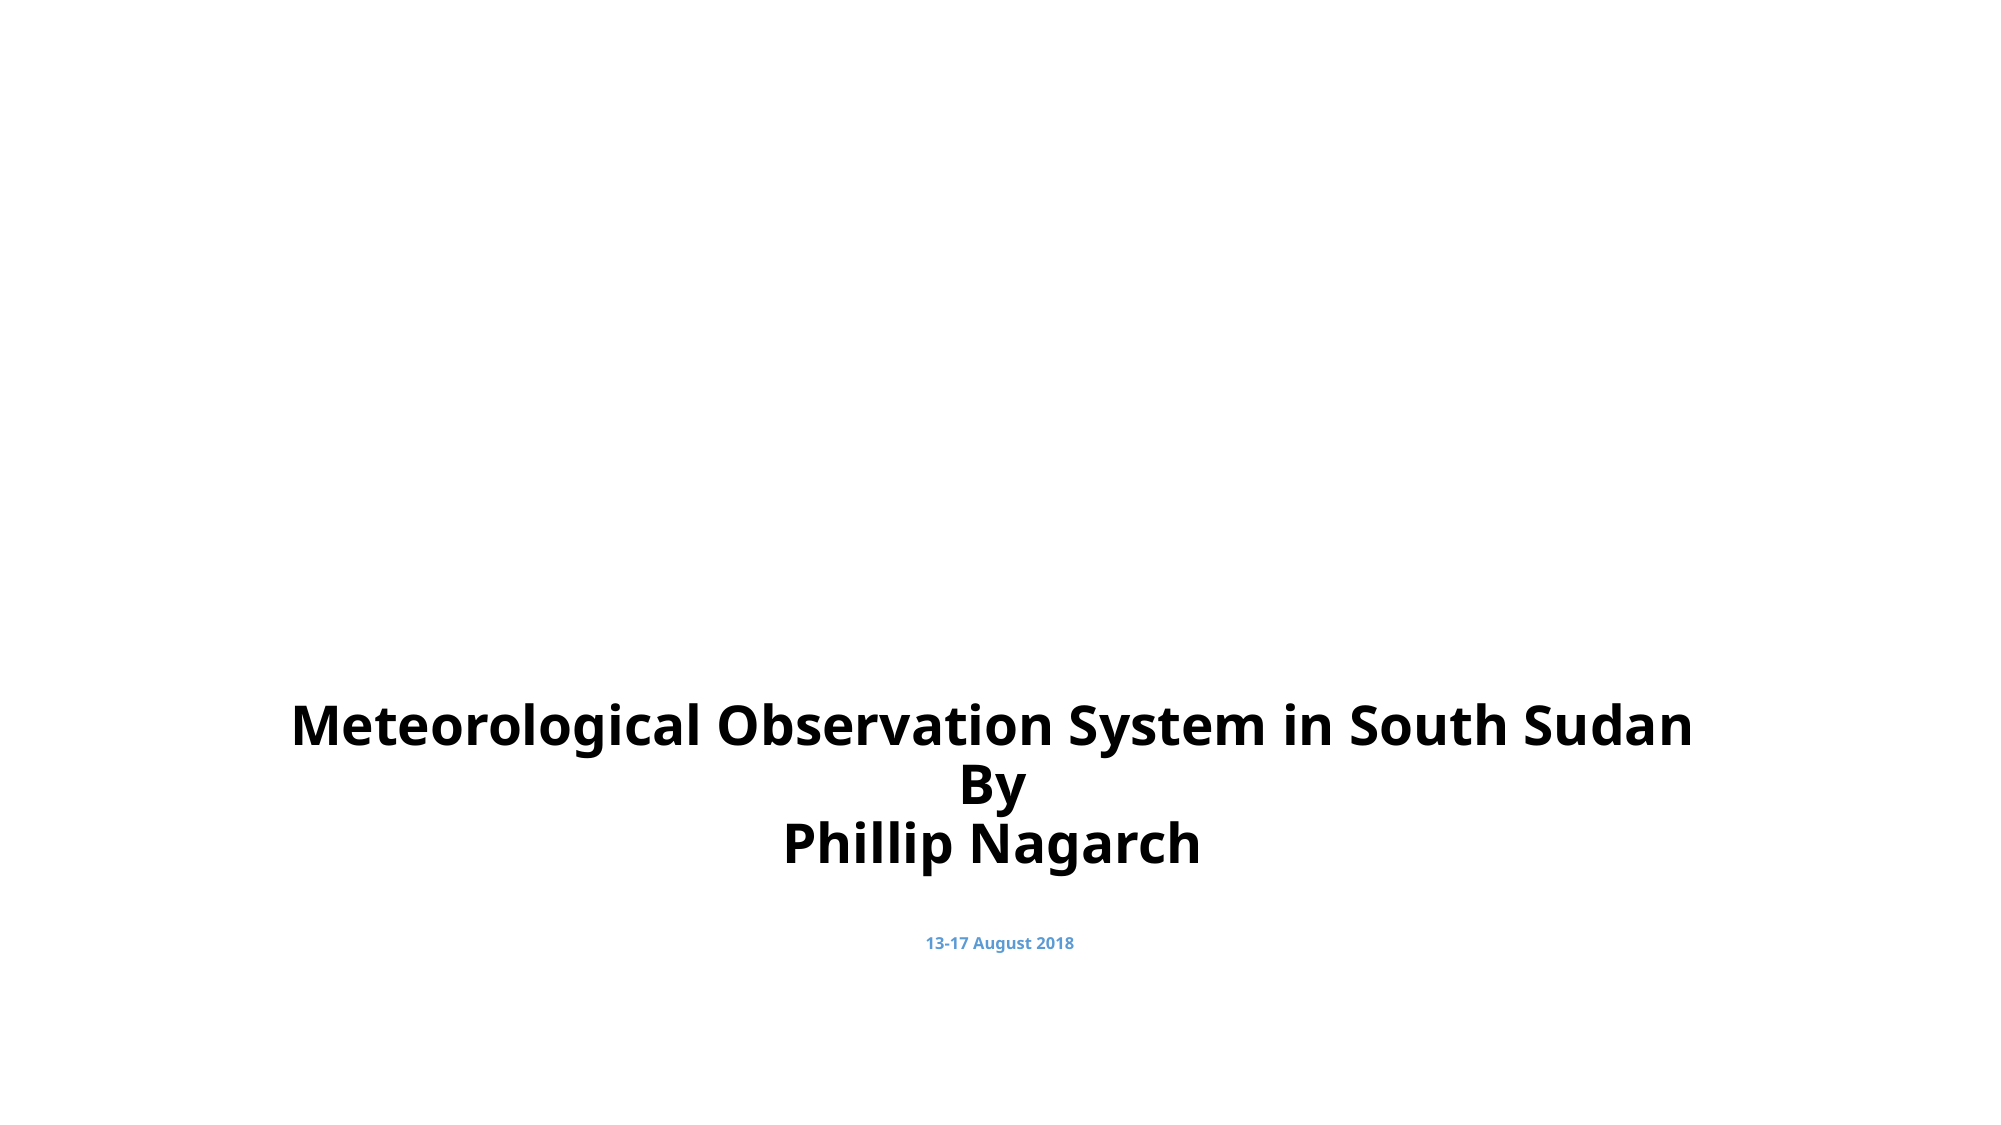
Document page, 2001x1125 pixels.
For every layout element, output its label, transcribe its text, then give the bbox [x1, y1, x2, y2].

title Meteorological Observation System in South Sudan By Phillip Nagarch 13-17 August 2018 [249, 184, 1750, 961]
